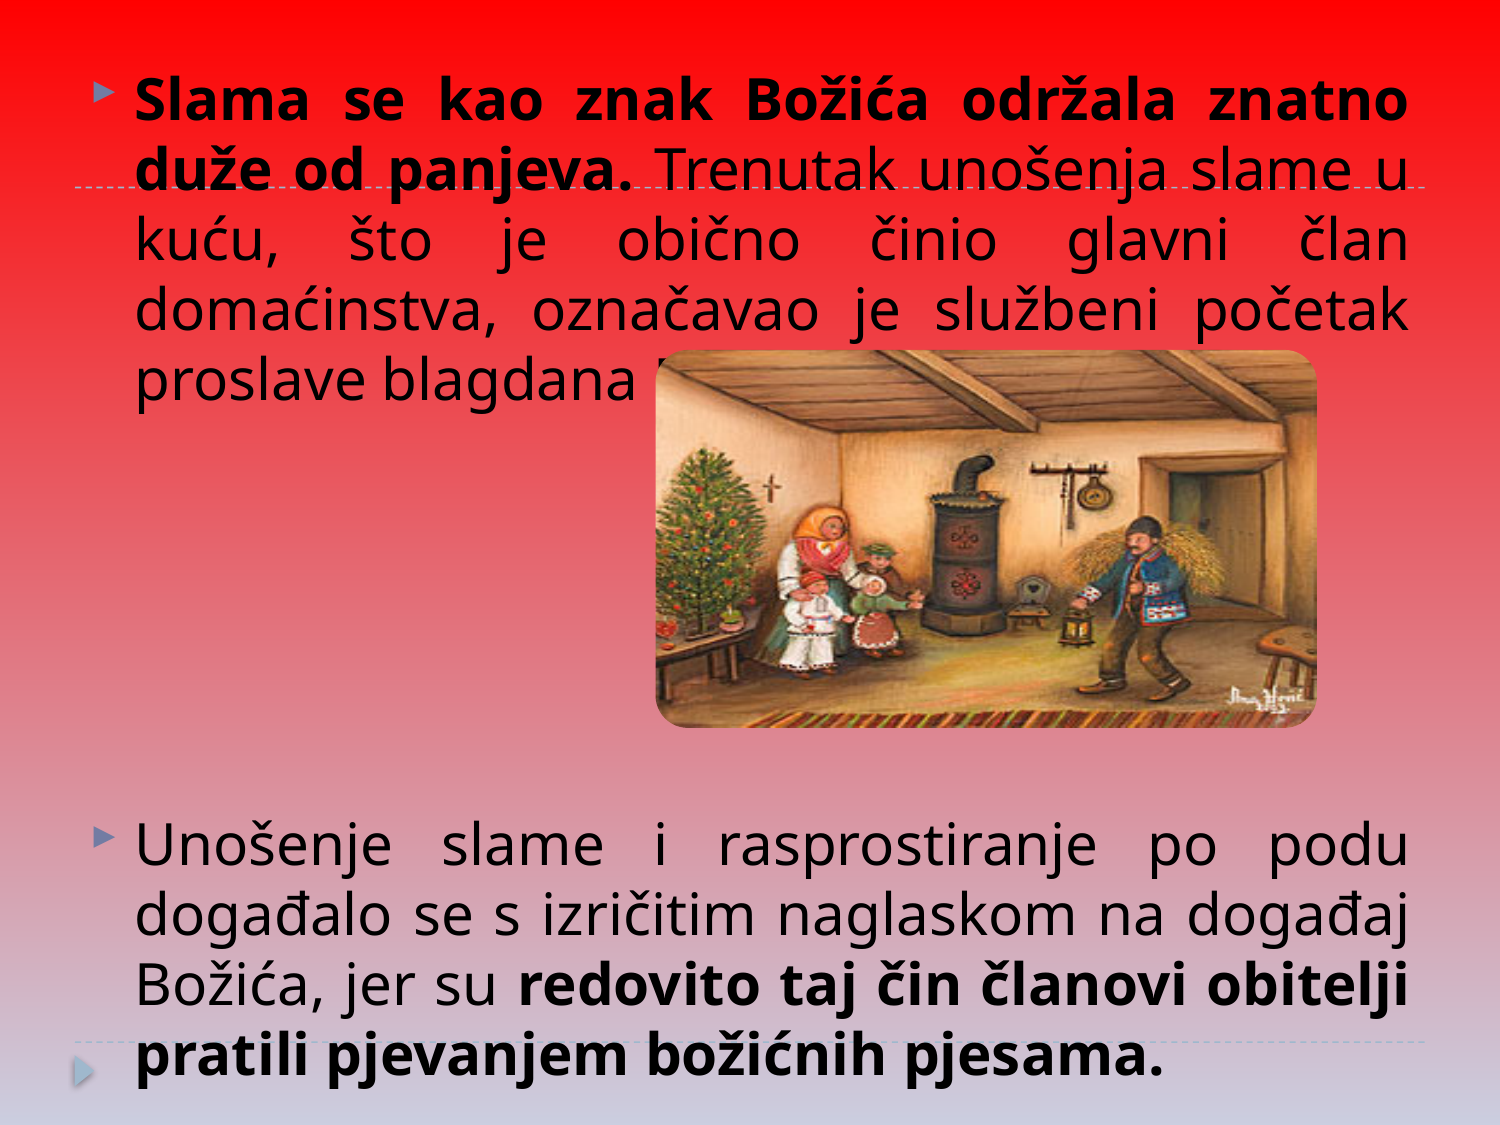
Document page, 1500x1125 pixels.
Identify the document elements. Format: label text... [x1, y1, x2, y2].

list Slama se kao znak Božića održala znatno duže od panjeva. Trenutak unošenja slame u kuću, što je obično činio glavni član domaćinstva, označavao je službeni početak proslave blagdana Božića. Unošenje slame i rasprostiranje po podu događalo se s izričitim naglaskom na događaj Božića, jer su redovito taj čin članovi obitelji pratili pjevanjem božićnih pjesama. [75, 54, 1425, 1035]
picture [655, 349, 1318, 729]
